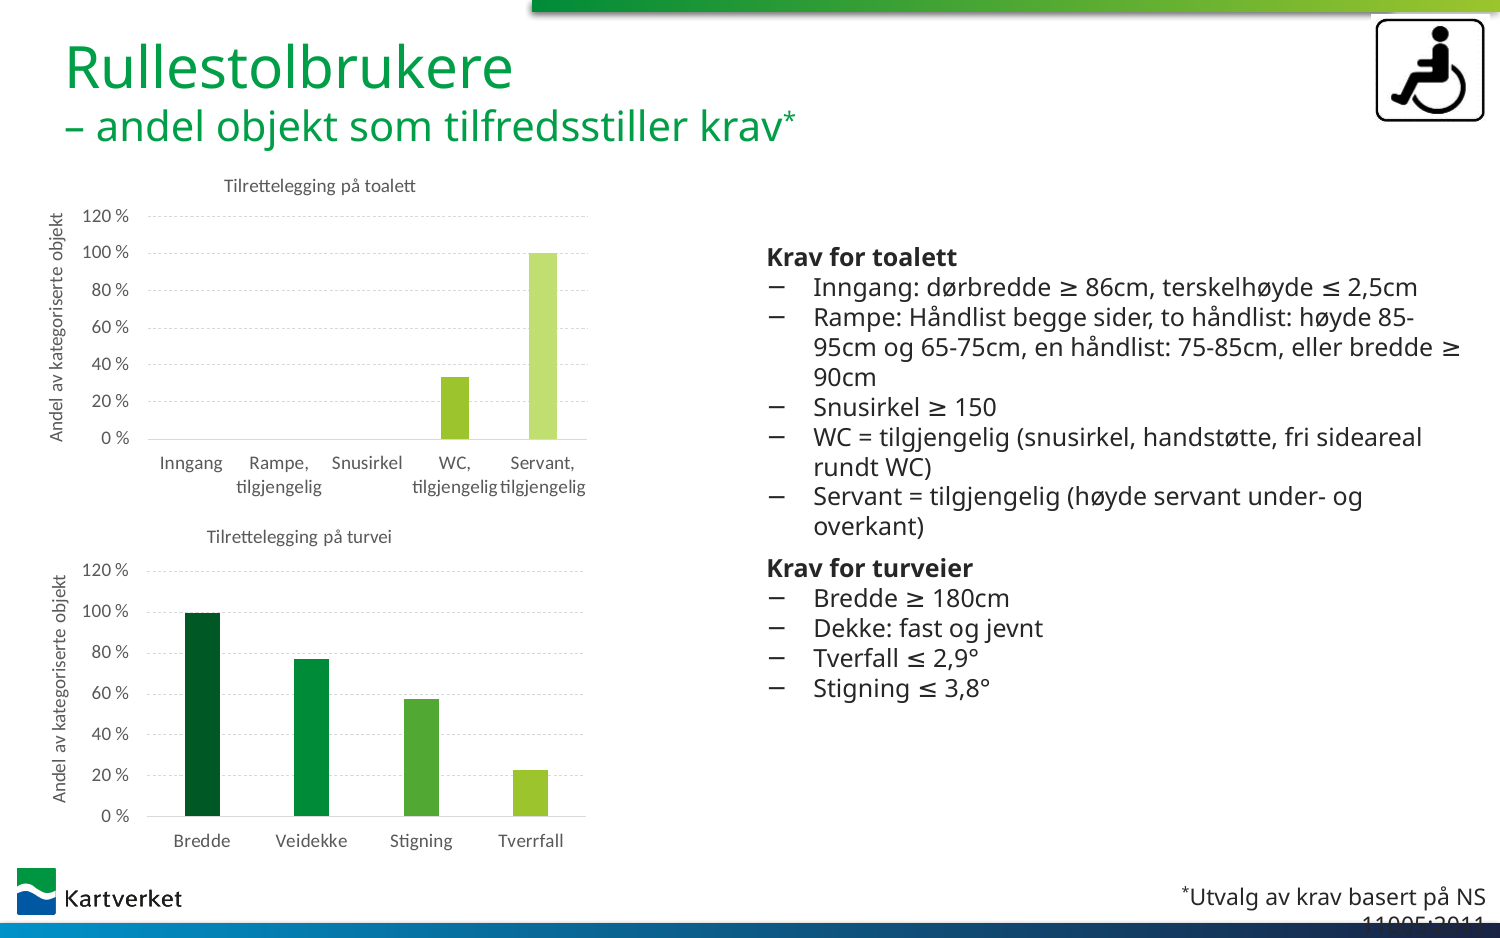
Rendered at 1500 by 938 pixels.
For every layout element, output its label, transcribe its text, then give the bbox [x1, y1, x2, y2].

text_box Rullestolbrukere – andel objekt som tilfredsstiller krav* [49, 14, 1431, 158]
picture [41, 166, 598, 505]
text_box Krav for toalett Inngang: dørbredde ≥ 86cm, terskelhøyde ≤ 2,5cm Rampe: Håndlist begge sider, to håndlist: høyde 85-95cm og 65-75cm, en håndlist: 75-85cm, eller bredde ≥ 90cm Snusirkel ≥ 150 WC = tilgjengelig (snusirkel, handstøtte, fri sideareal rundt WC) Servant = tilgjengelig (høyde servant under- og overkant) [751, 234, 1483, 545]
picture [41, 520, 597, 859]
picture [1371, 13, 1491, 127]
text_box *Utvalg av krav basert på NS 11005:2011 [1068, 873, 1500, 938]
text_box Krav for turveier Bredde ≥ 180cm Dekke: fast og jevnt Tverfall ≤ 2,9° Stigning ≤ 3,8° [751, 545, 1483, 710]
